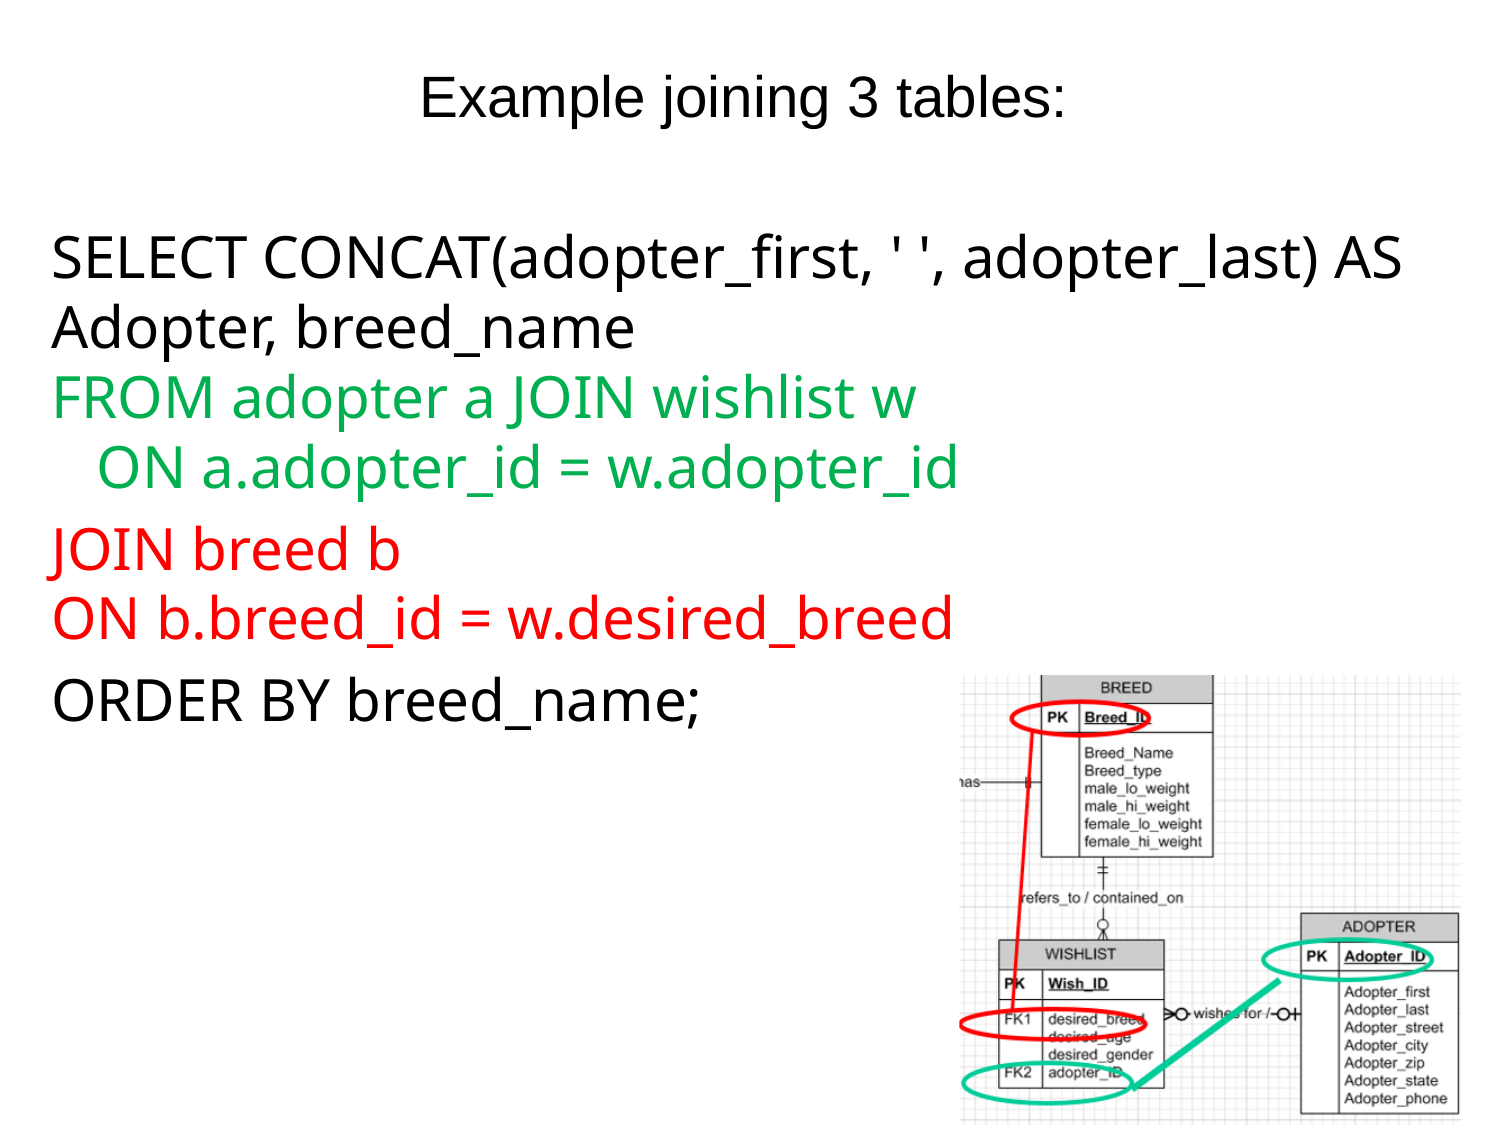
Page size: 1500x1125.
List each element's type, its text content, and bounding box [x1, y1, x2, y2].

title Example joining 3 tables: [0, 37, 1493, 152]
list SELECT CONCAT(adopter_first, ' ', adopter_last) AS Adopter, breed_name FROM adopter a JOIN wishlist w ON a.adopter_id = w.adopter_id JOIN breed b ON b.breed_id = w.desired_breed ORDER BY breed_name; [36, 212, 1493, 900]
picture [959, 674, 1462, 1125]
